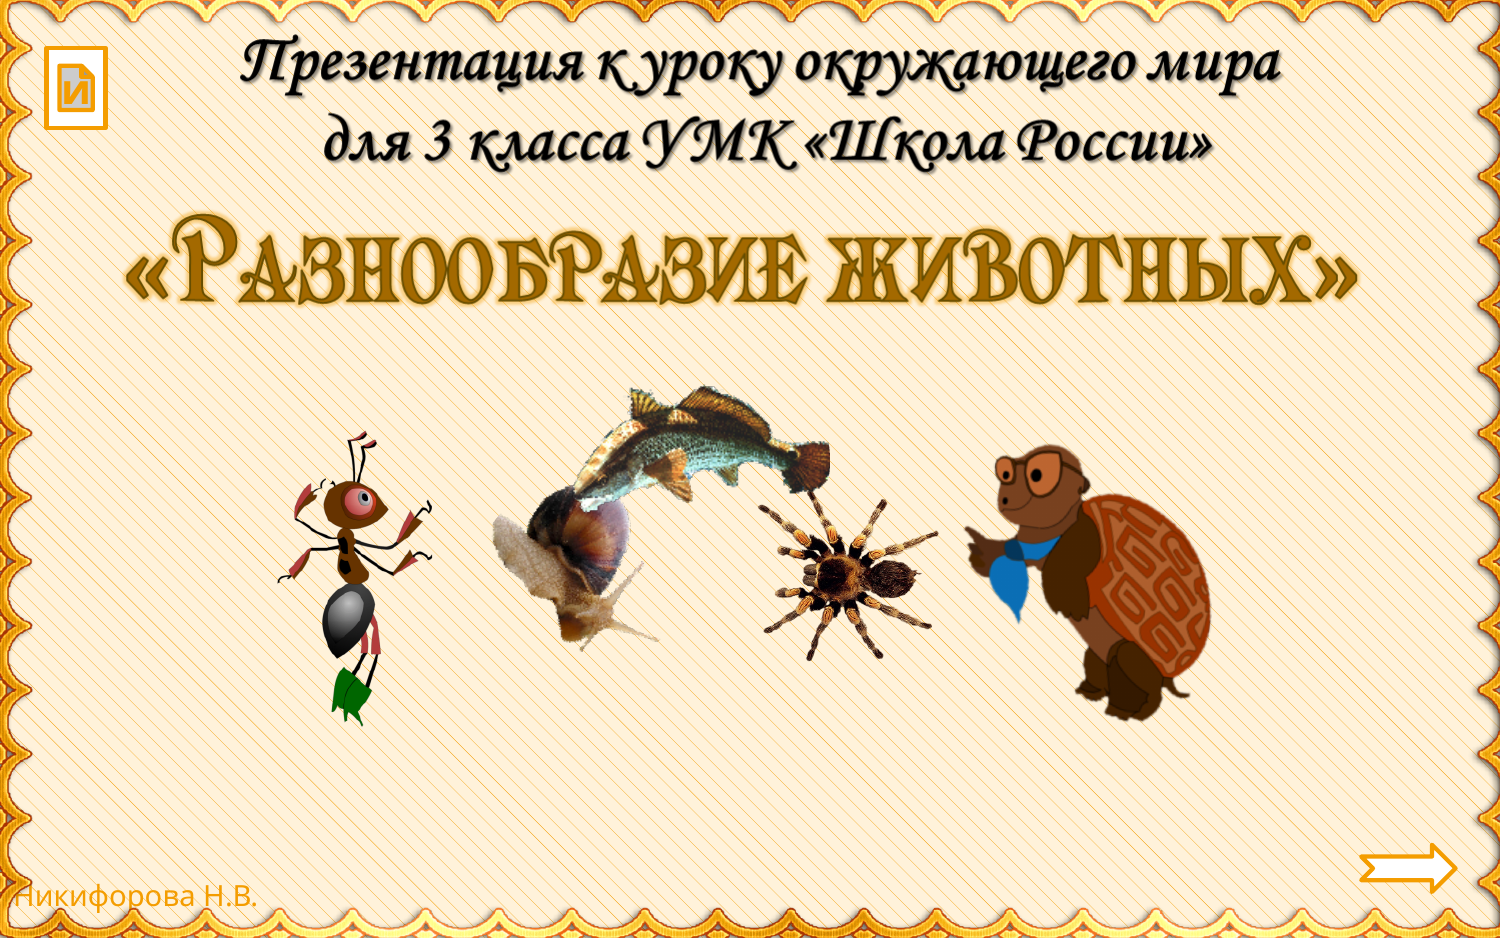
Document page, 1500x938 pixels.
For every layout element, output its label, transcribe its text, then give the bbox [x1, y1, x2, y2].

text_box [461, 337, 953, 669]
text_box [1359, 842, 1458, 894]
text_box и [44, 46, 108, 130]
picture [0, 0, 1500, 938]
